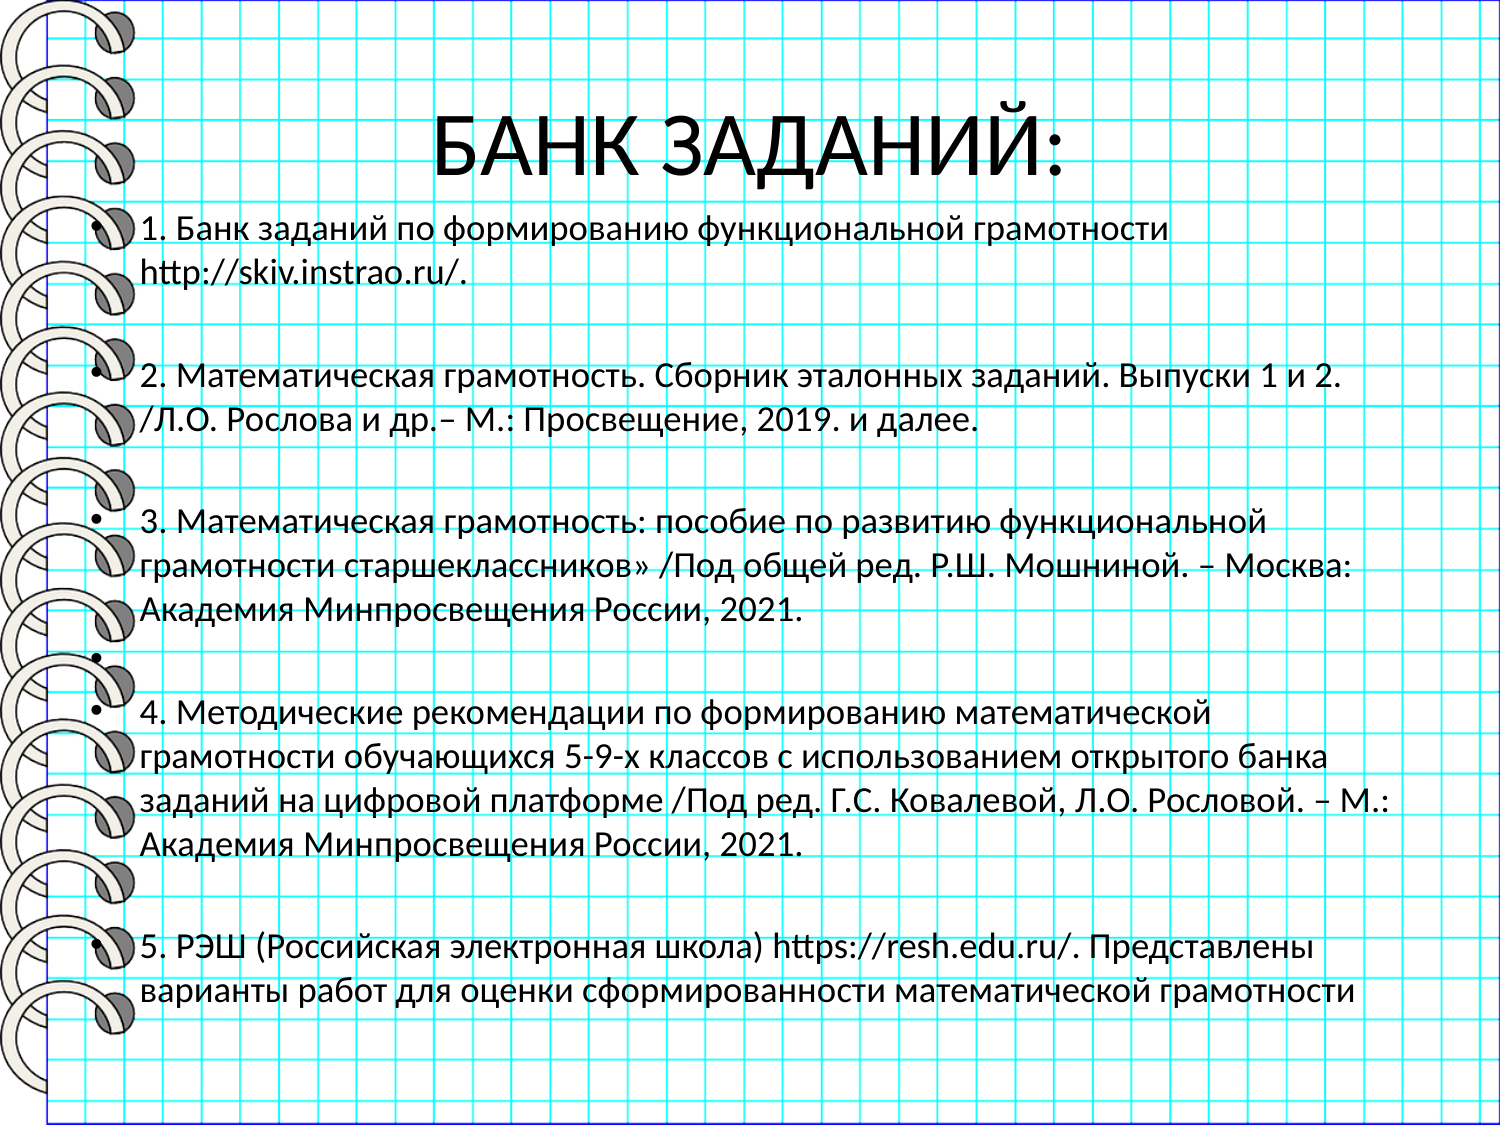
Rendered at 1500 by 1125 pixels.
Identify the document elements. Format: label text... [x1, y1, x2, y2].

title БАНК ЗАДАНИЙ: [75, 45, 1425, 196]
list 1. Банк заданий по формированию функциональной грамотности http://skiv.instrao.ru/. 2. Математическая грамотность. Сборник эталонных заданий. Выпуски 1 и 2. /Л.О. Рослова и др.– М.: Просвещение, 2019. и далее. 3. Математическая грамотность: пособие по развитию функциональной грамотности старшеклассников» /Под общей ред. Р.Ш. Мошниной. – Москва: Академия Минпросвещения России, 2021. 4. Методические рекомендации по формированию математической грамотности обучающихся 5-9-х классов с использованием открытого банка заданий на цифровой платформе /Под ред. Г.С. Ковалевой, Л.О. Рословой. – М.: Академия Минпросвещения России, 2021. 5. РЭШ (Российская электронная школа) https://resh.edu.ru/. Представлены варианты работ для оценки сформированности математической грамотности [75, 196, 1425, 1024]
picture [0, 0, 1500, 1125]
